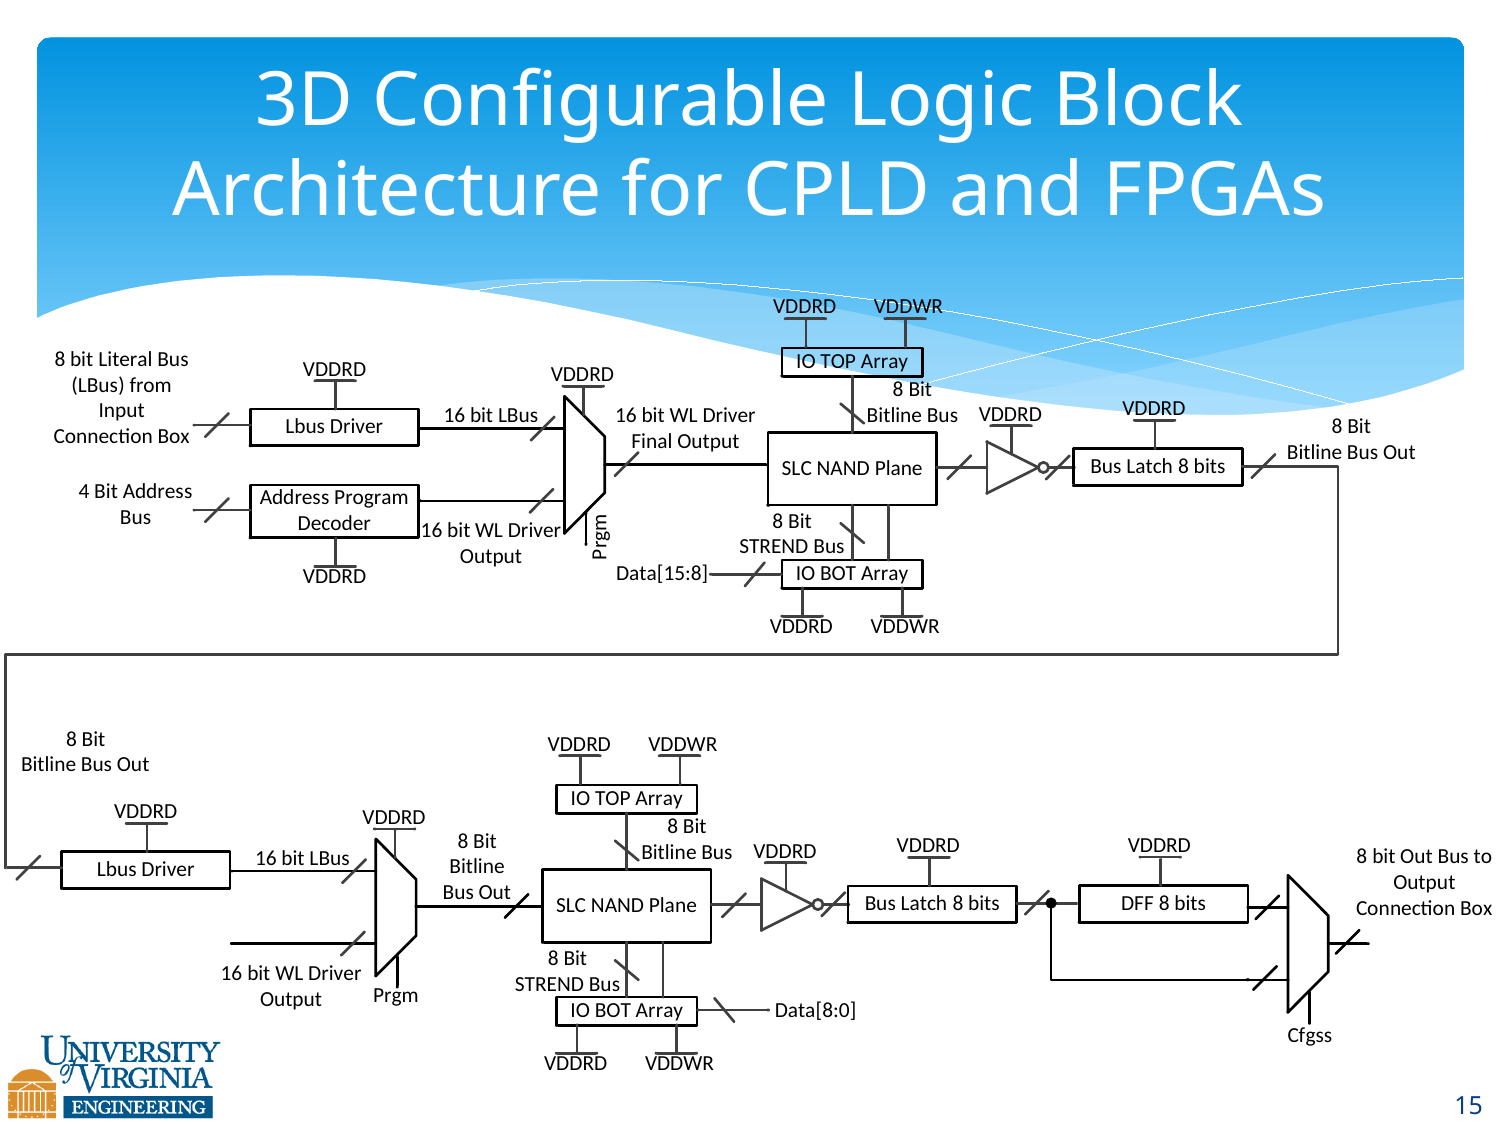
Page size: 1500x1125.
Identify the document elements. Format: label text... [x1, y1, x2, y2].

title 3D Configurable Logic Block Architecture for CPLD and FPGAs [75, 37, 1425, 243]
slide_number 15 [1437, 1091, 1500, 1125]
picture [0, 1082, 225, 1125]
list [0, 287, 1500, 1082]
